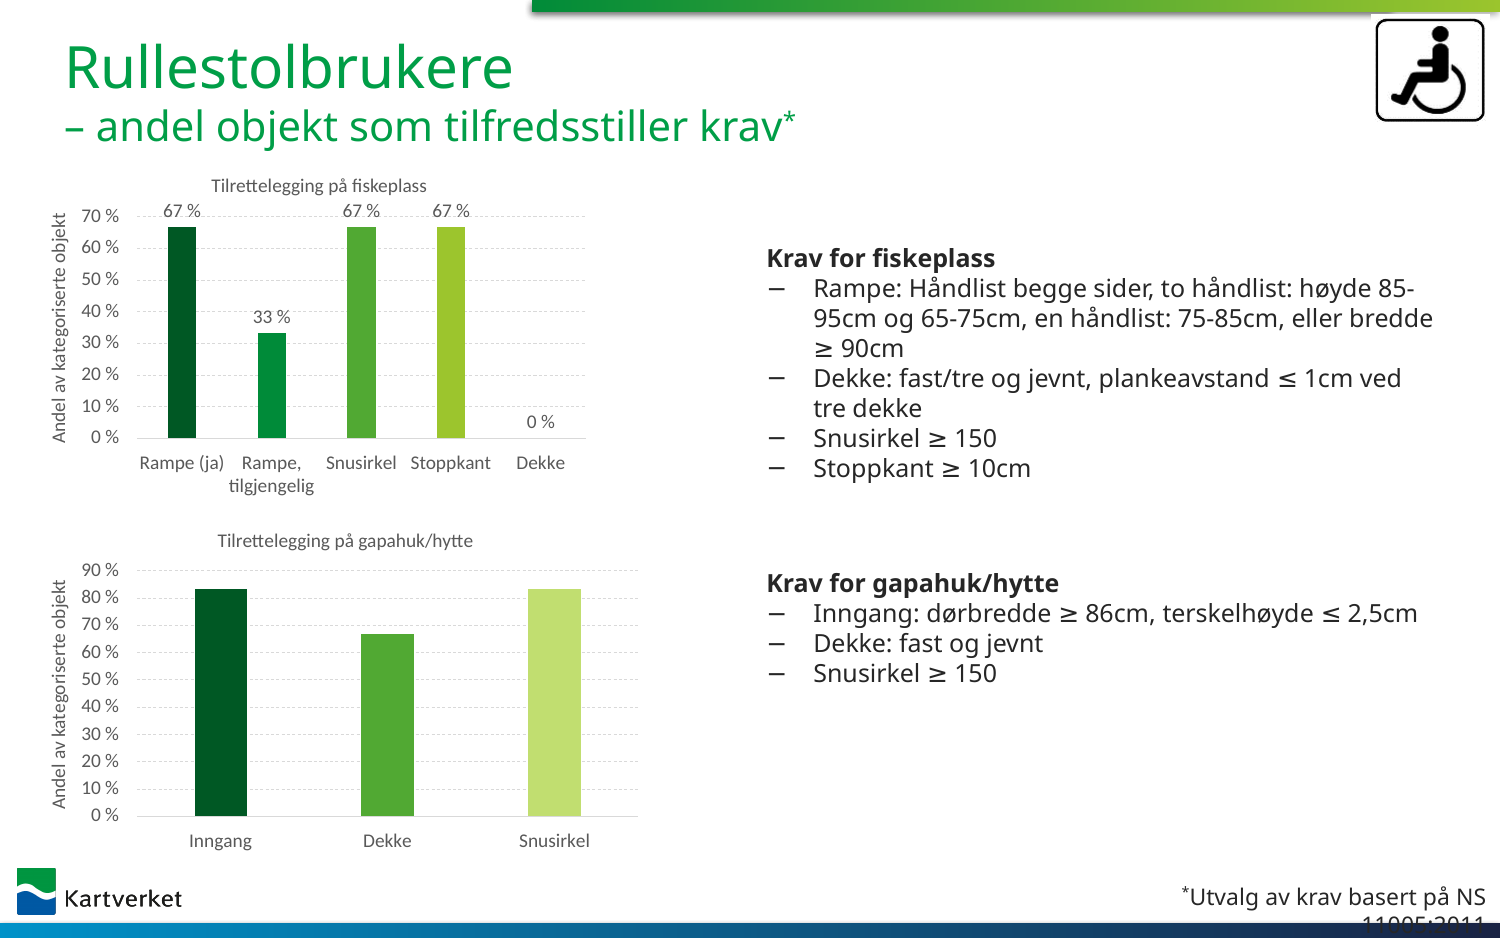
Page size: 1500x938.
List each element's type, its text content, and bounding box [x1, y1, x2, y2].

text_box *Utvalg av krav basert på NS 11005:2011 [1068, 873, 1500, 938]
picture [41, 166, 597, 505]
text_box Rullestolbrukere – andel objekt som tilfredsstiller krav* [49, 29, 1431, 158]
picture [41, 520, 650, 859]
text_box Krav for gapahuk/hytte Inngang: dørbredde ≥ 86cm, terskelhøyde ≤ 2,5cm Dekke: fast og jevnt Snusirkel ≥ 150 [751, 560, 1452, 695]
text_box Krav for fiskeplass Rampe: Håndlist begge sider, to håndlist: høyde 85-95cm og 65-75cm, en håndlist: 75-85cm, eller bredde ≥ 90cm Dekke: fast/tre og jevnt, plankeavstand ≤ 1cm ved tre dekke Snusirkel ≥ 150 Stoppkant ≥ 10cm [751, 235, 1452, 490]
picture [1371, 13, 1491, 127]
